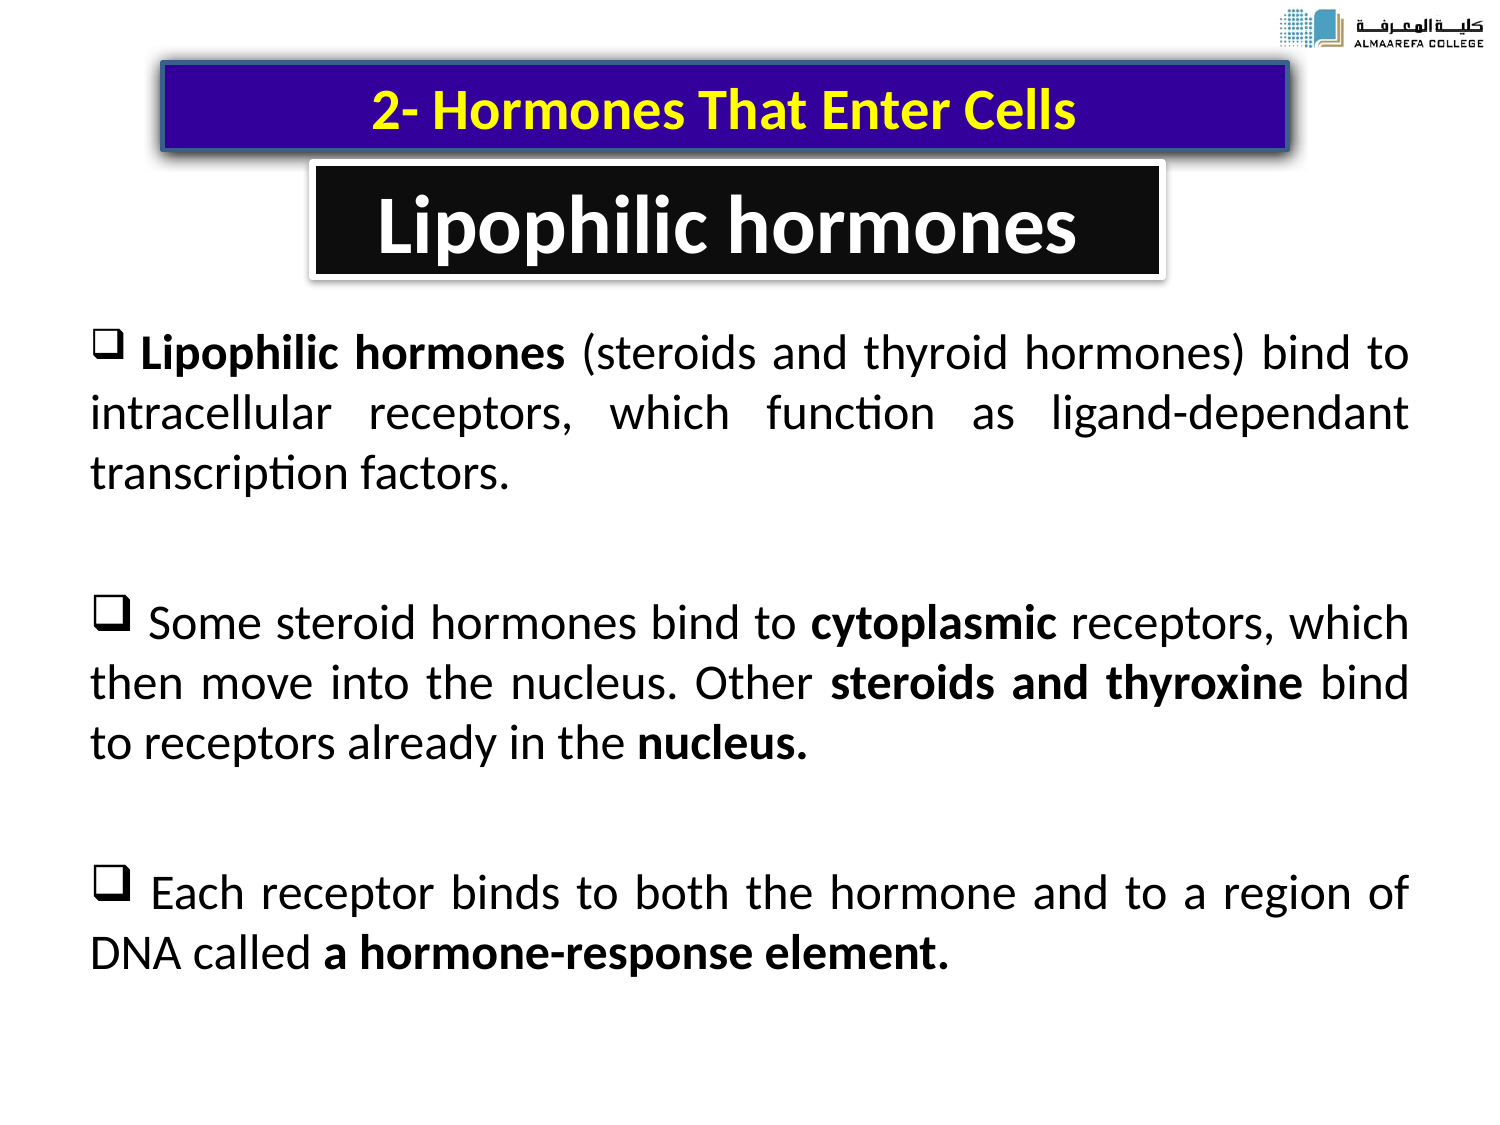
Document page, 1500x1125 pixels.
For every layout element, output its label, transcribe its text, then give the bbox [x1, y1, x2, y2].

text_box Lipophilic hormones [309, 159, 1166, 280]
picture [1275, 0, 1488, 65]
title 2- Hormones That Enter Cells [160, 60, 1290, 152]
text_box Lipophilic hormones (steroids and thyroid hormones) bind to intracellular receptors, which function as ligand-dependant transcription factors. Some steroid hormones bind to cytoplasmic receptors, which then move into the nucleus. Other steroids and thyroxine bind to receptors already in the nucleus. Each receptor binds to both the hormone and to a region of DNA called a hormone-response element. [74, 312, 1425, 1018]
